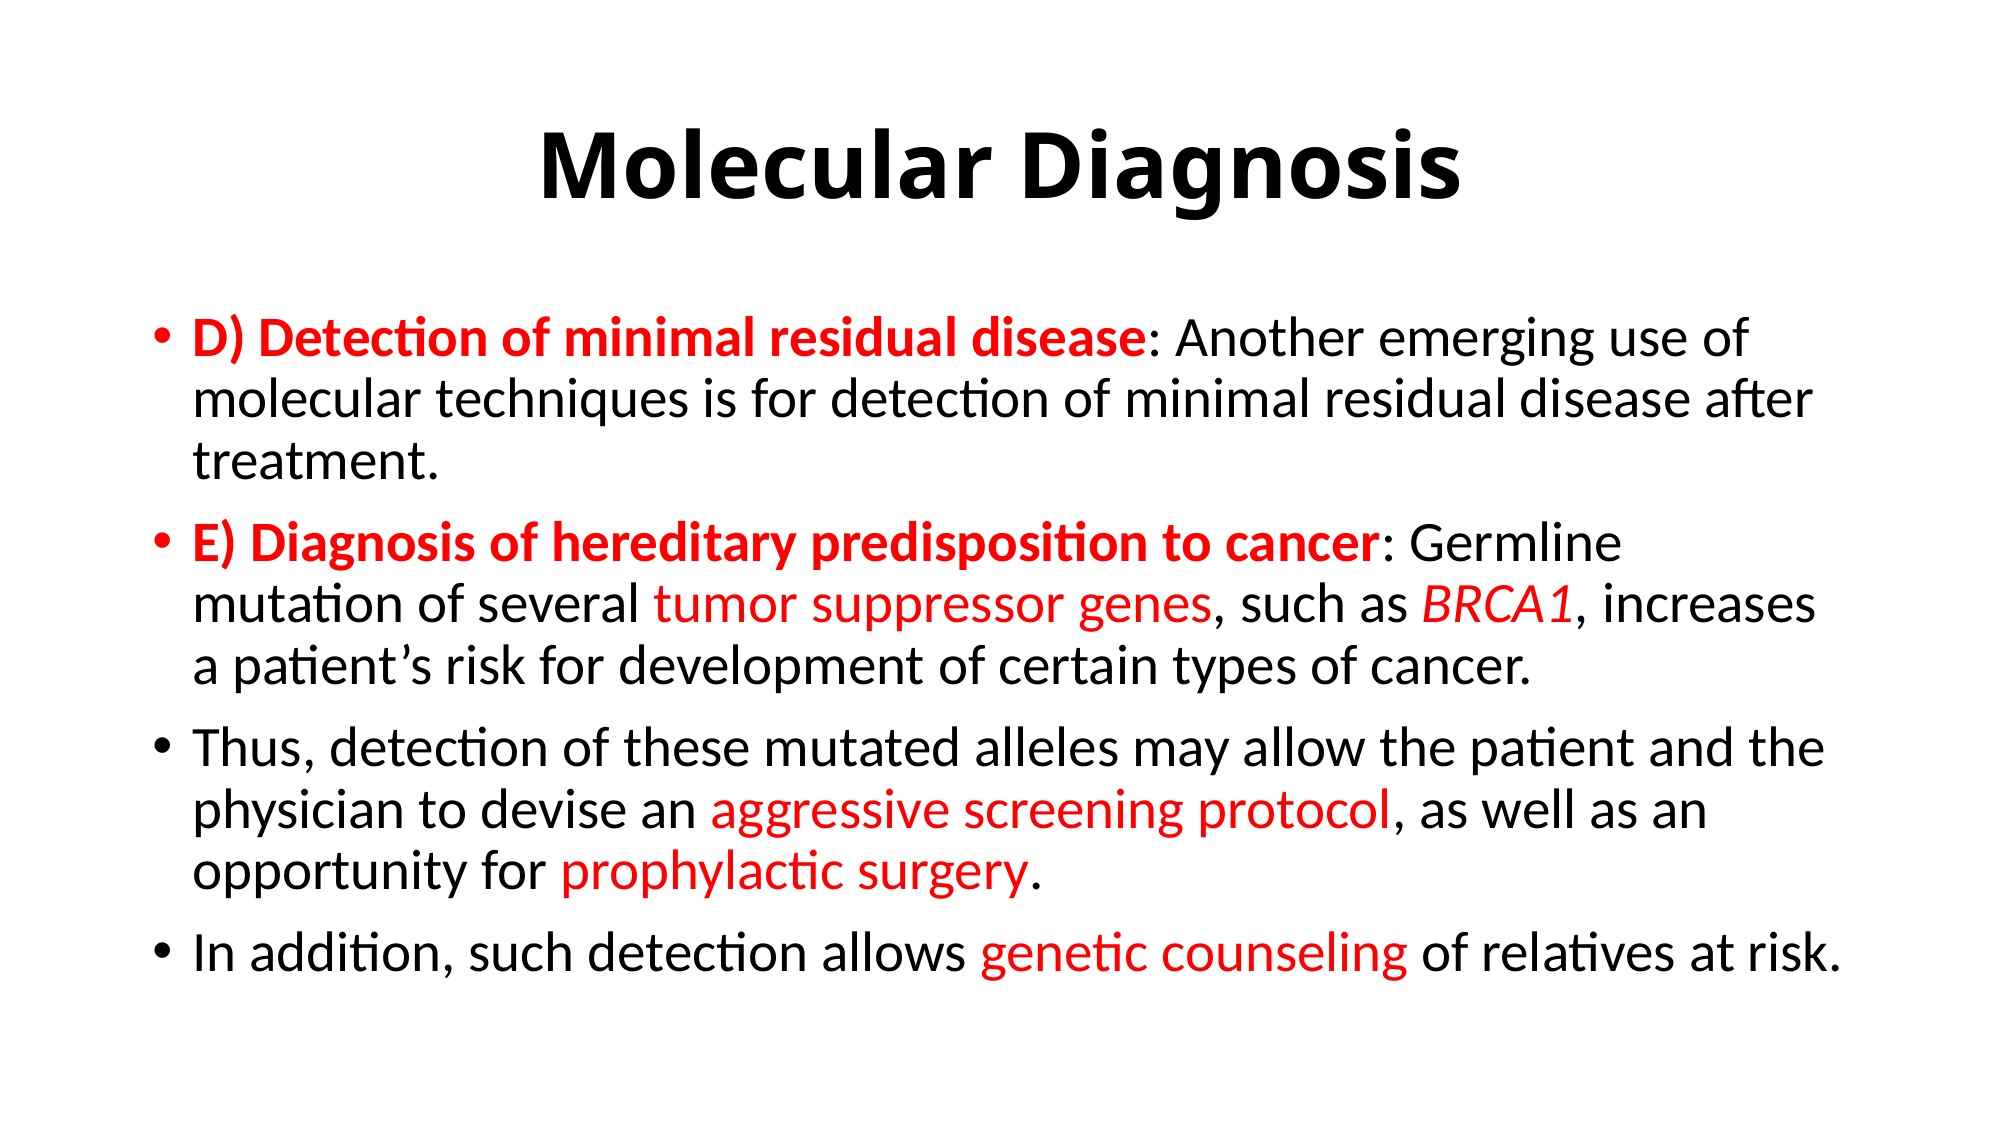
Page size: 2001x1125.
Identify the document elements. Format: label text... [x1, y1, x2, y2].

title Molecular Diagnosis [137, 59, 1863, 278]
list D) Detection of minimal residual disease: Another emerging use of molecular techniques is for detection of minimal residual disease after treatment. E) Diagnosis of hereditary predisposition to cancer: Germline mutation of several tumor suppressor genes, such as BRCA1, increases a patient’s risk for development of certain types of cancer. Thus, detection of these mutated alleles may allow the patient and the physician to devise an aggressive screening protocol, as well as an opportunity for prophylactic surgery. In addition, such detection allows genetic counseling of relatives at risk. [137, 299, 1863, 1014]
